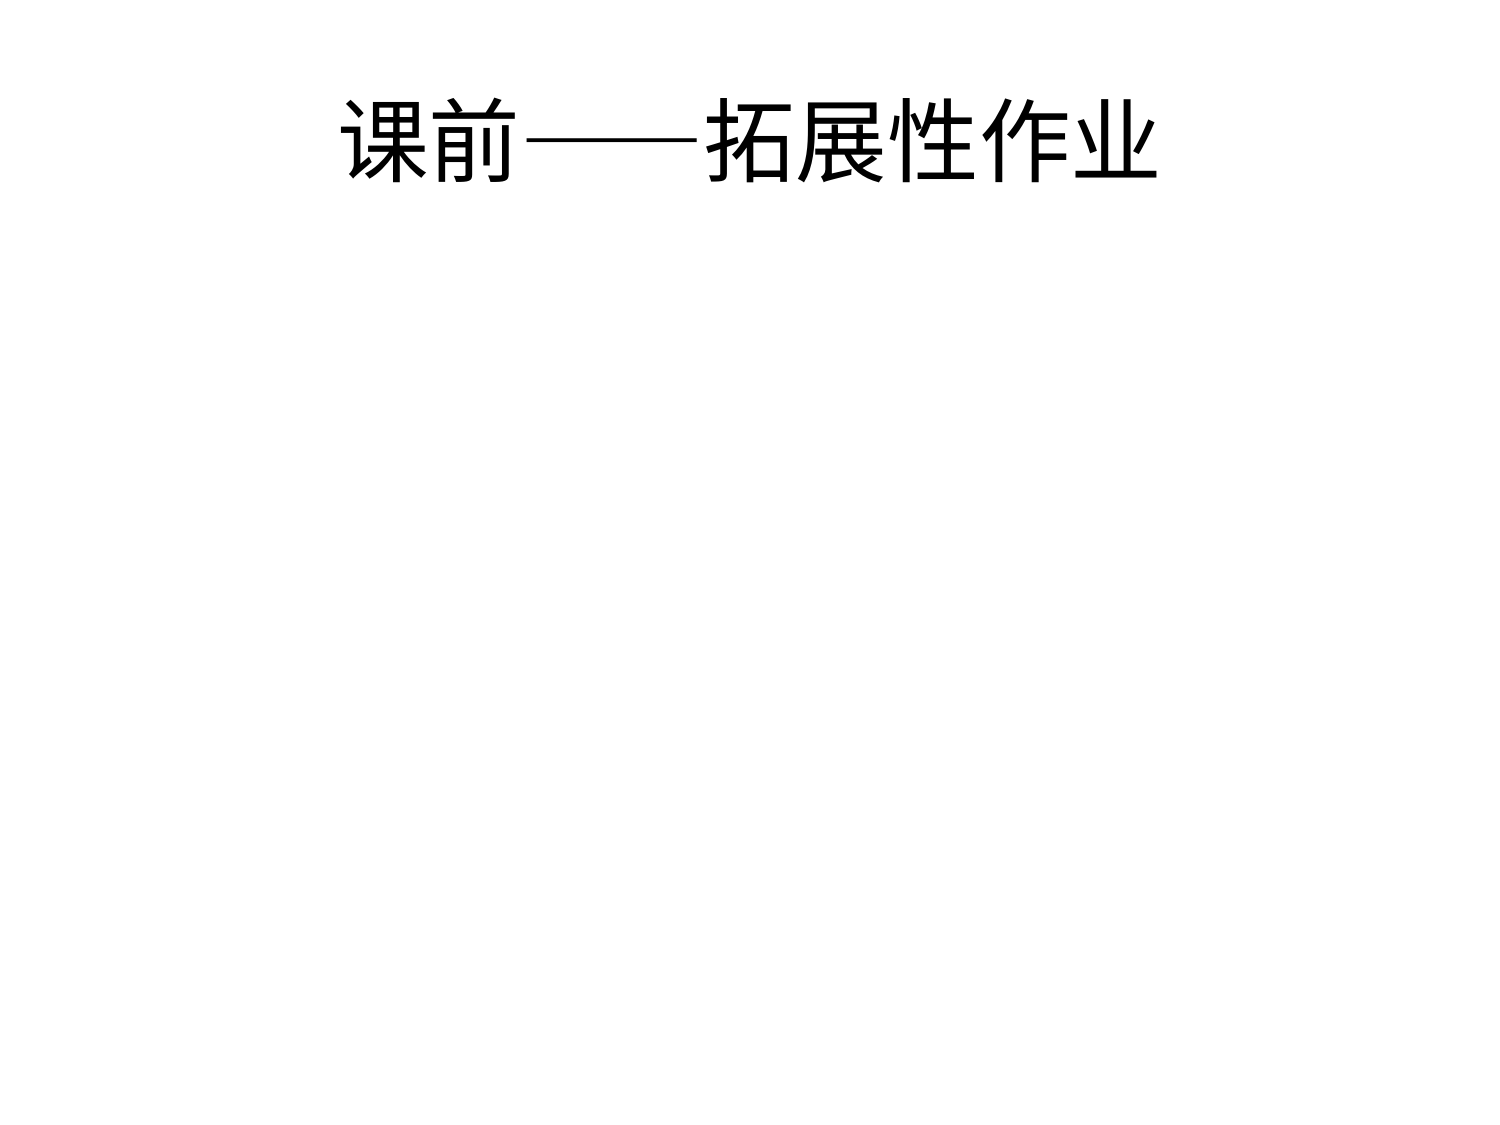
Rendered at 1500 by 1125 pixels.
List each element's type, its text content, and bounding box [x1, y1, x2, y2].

title 课前——拓展性作业 [75, 45, 1425, 233]
